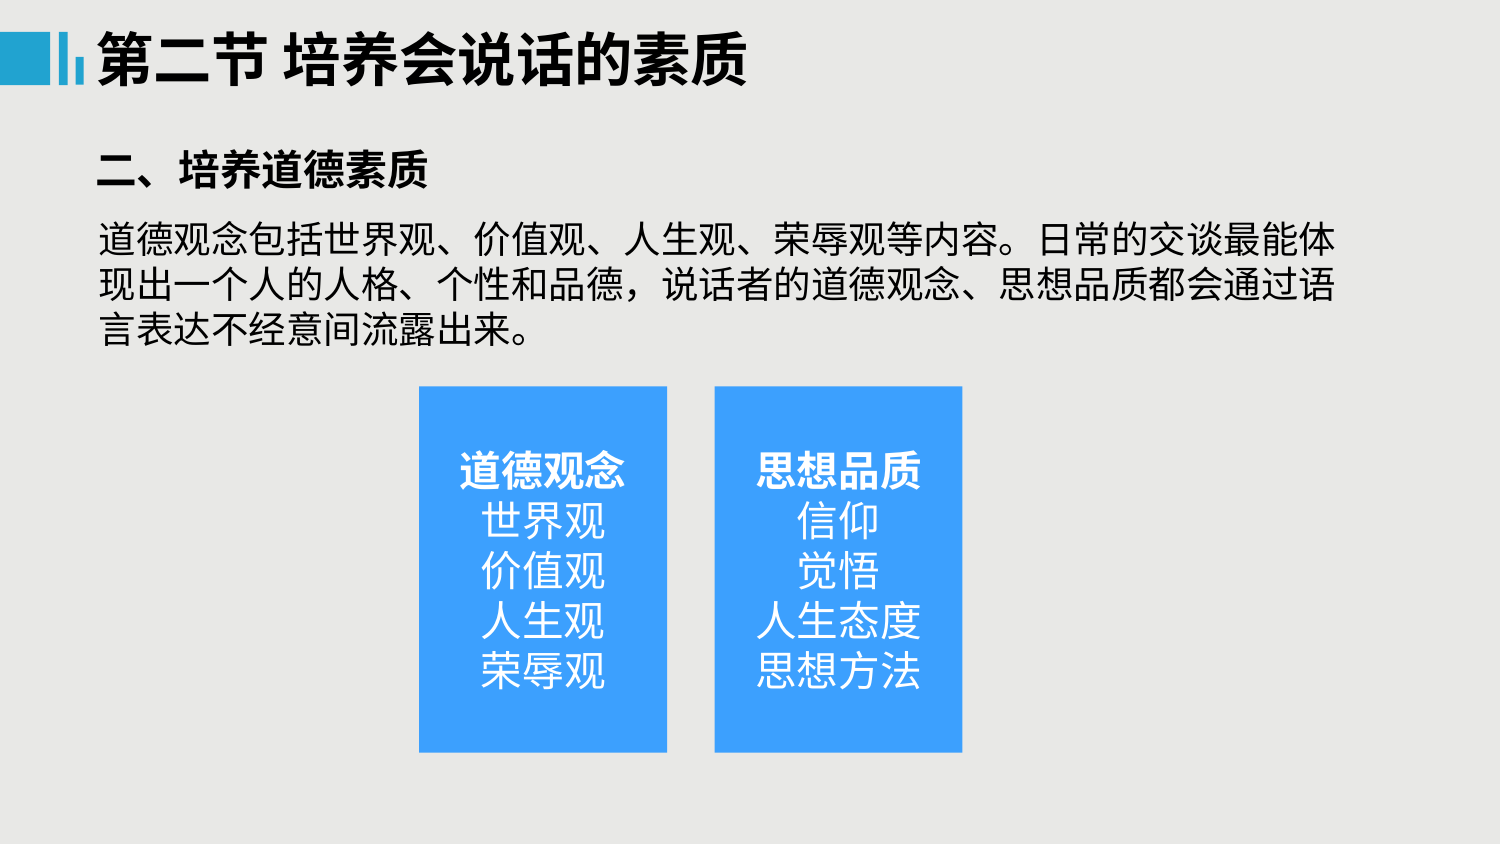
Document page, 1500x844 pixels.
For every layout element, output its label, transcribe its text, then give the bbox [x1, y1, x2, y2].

text_box 二、培养道德素质 [83, 138, 1304, 200]
text_box 思想品质 信仰 觉悟 人生态度 思想方法 [712, 384, 965, 755]
text_box [0, 30, 52, 87]
text_box 第二节 培养会说话的素质 [83, 17, 1412, 99]
text_box [74, 55, 83, 87]
text_box [57, 30, 70, 87]
text_box 道德观念包括世界观、价值观、人生观、荣辱观等内容。日常的交谈最能体现出一个人的人格、个性和品德，说话者的道德观念、思想品质都会通过语言表达不经意间流露出来。 [83, 209, 1388, 359]
text_box 道德观念 世界观 价值观 人生观 荣辱观 [417, 384, 669, 755]
